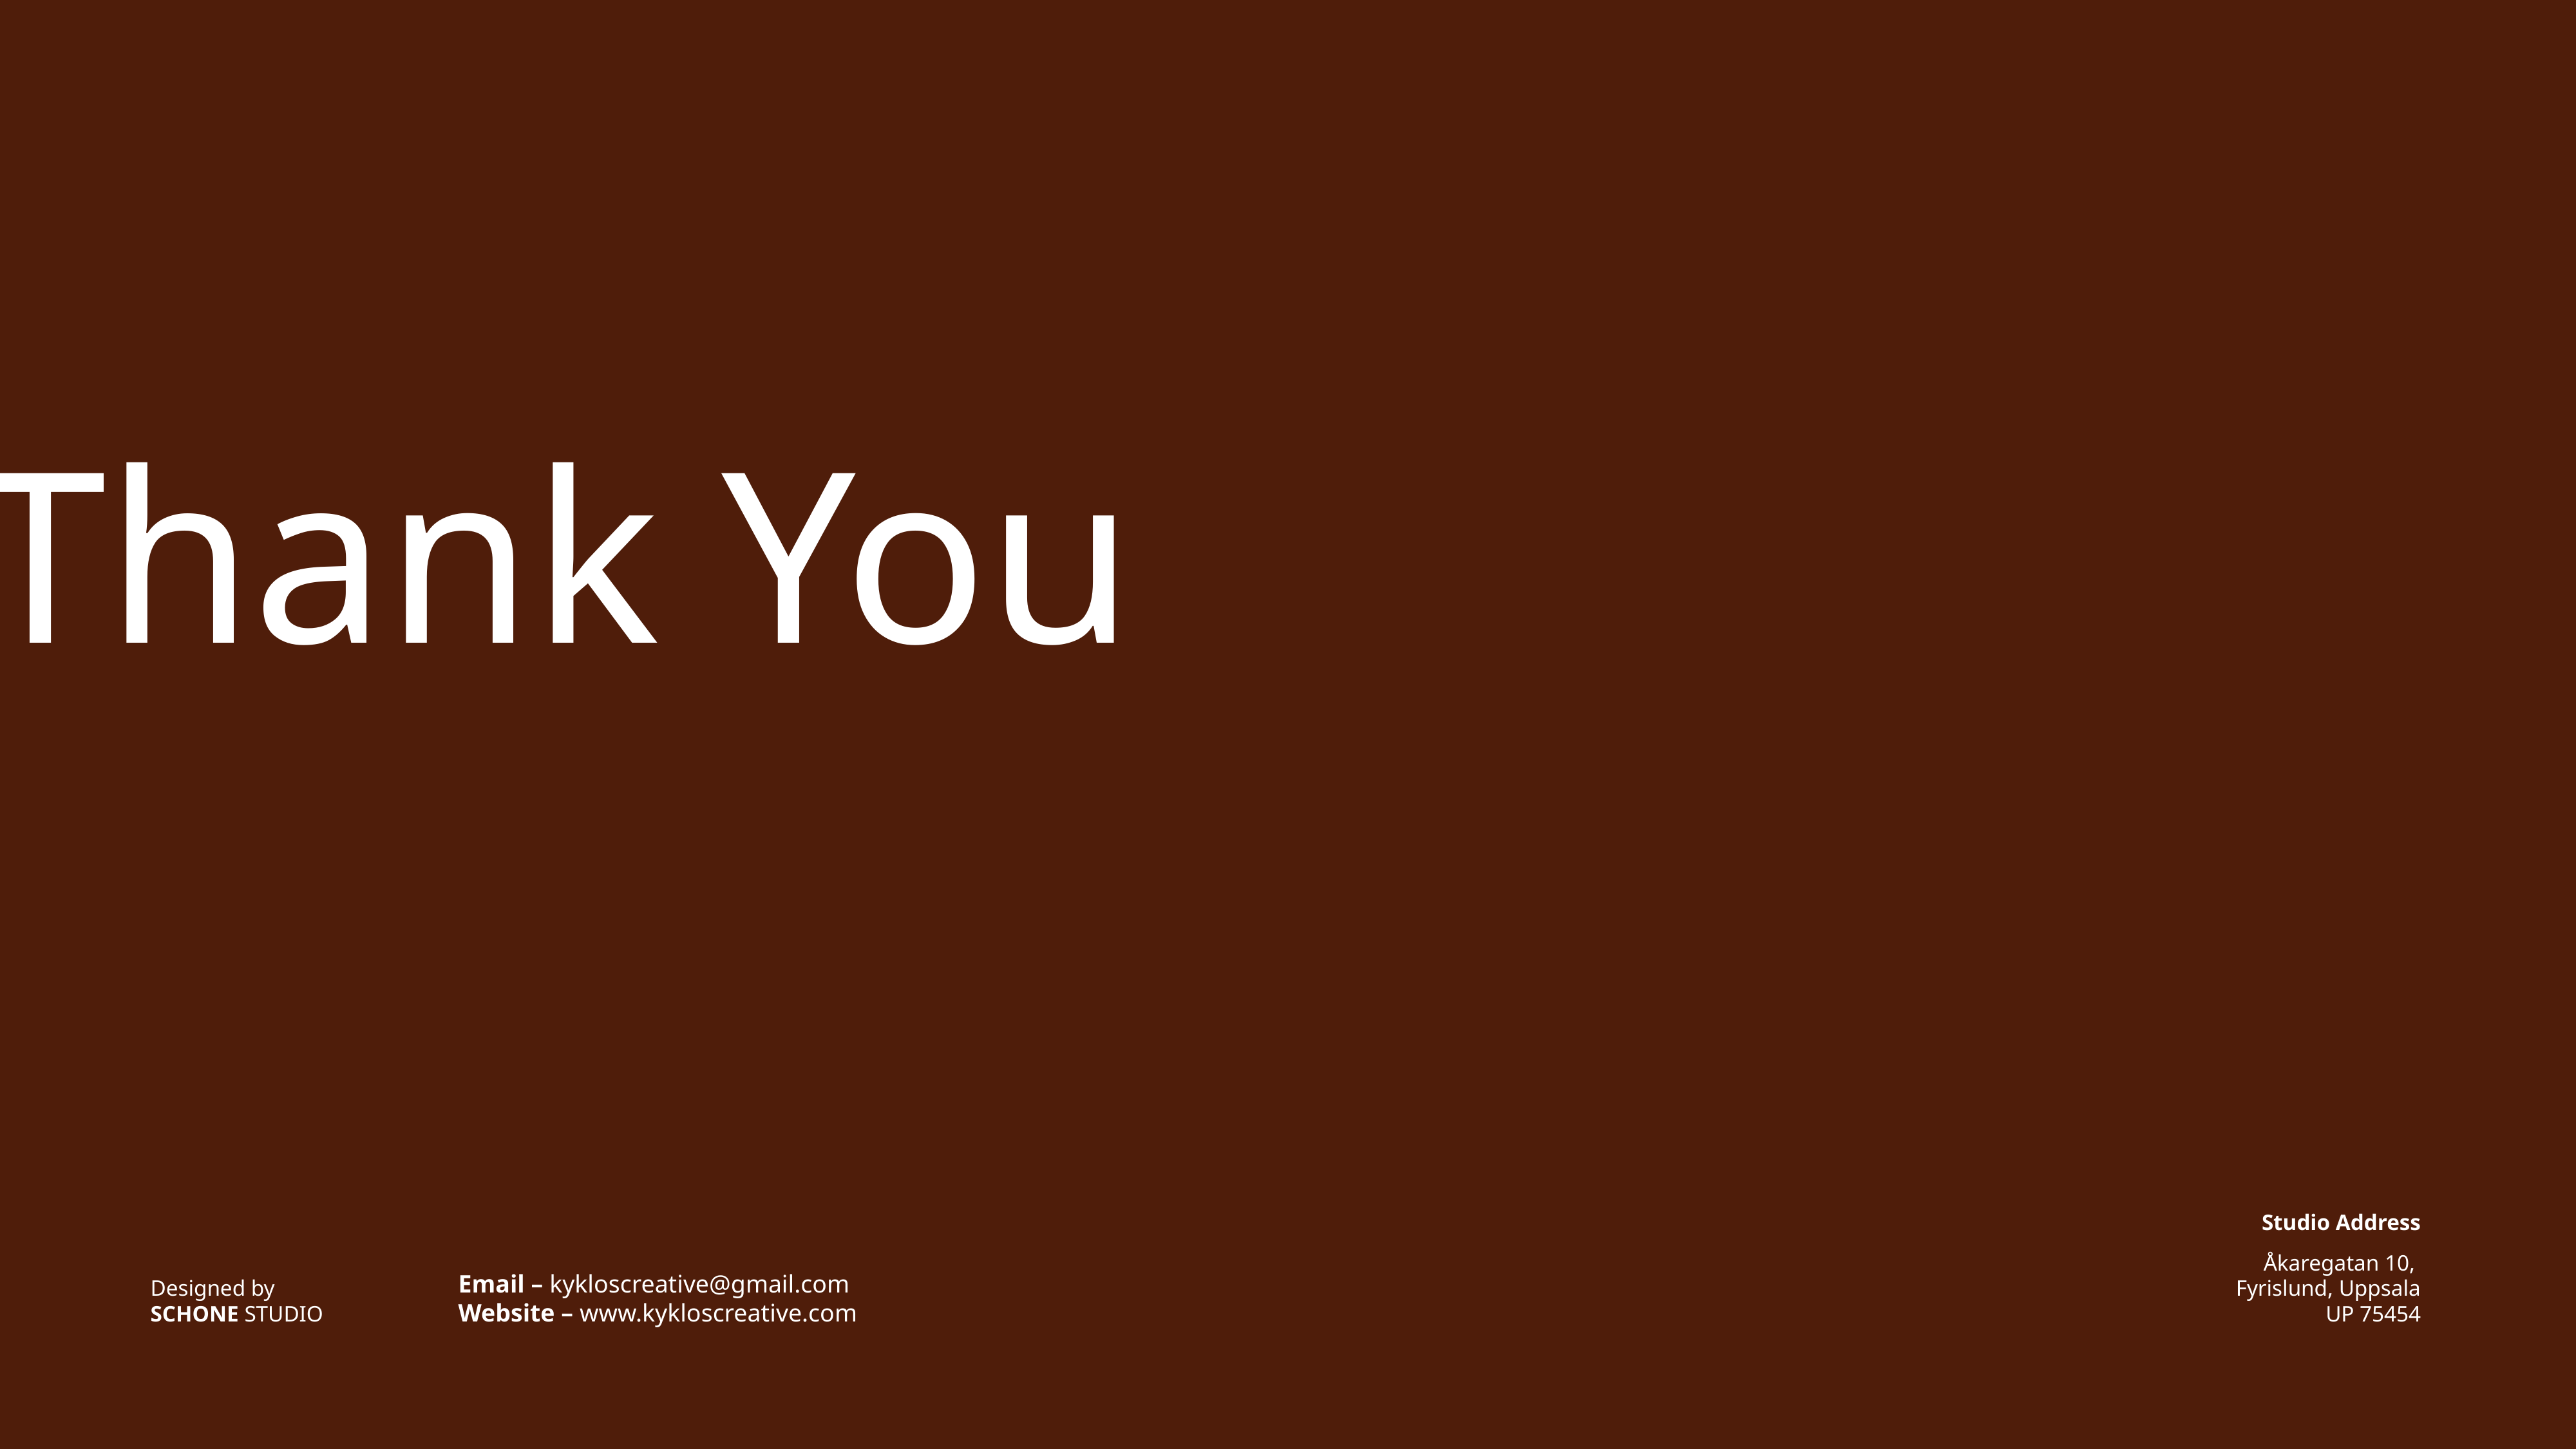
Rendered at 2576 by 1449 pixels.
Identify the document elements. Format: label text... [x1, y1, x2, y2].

text_box Designed by SCHONE STUDIO [143, 1267, 331, 1334]
text_box Åkaregatan 10, Fyrislund, Uppsala UP 75454 [2177, 1242, 2429, 1334]
text_box Thank You [0, 453, 1142, 696]
text_box Email – kykloscreative@gmail.com Website – www.kykloscreative.com [450, 1261, 865, 1334]
text_box Studio Address [2177, 1201, 2429, 1242]
